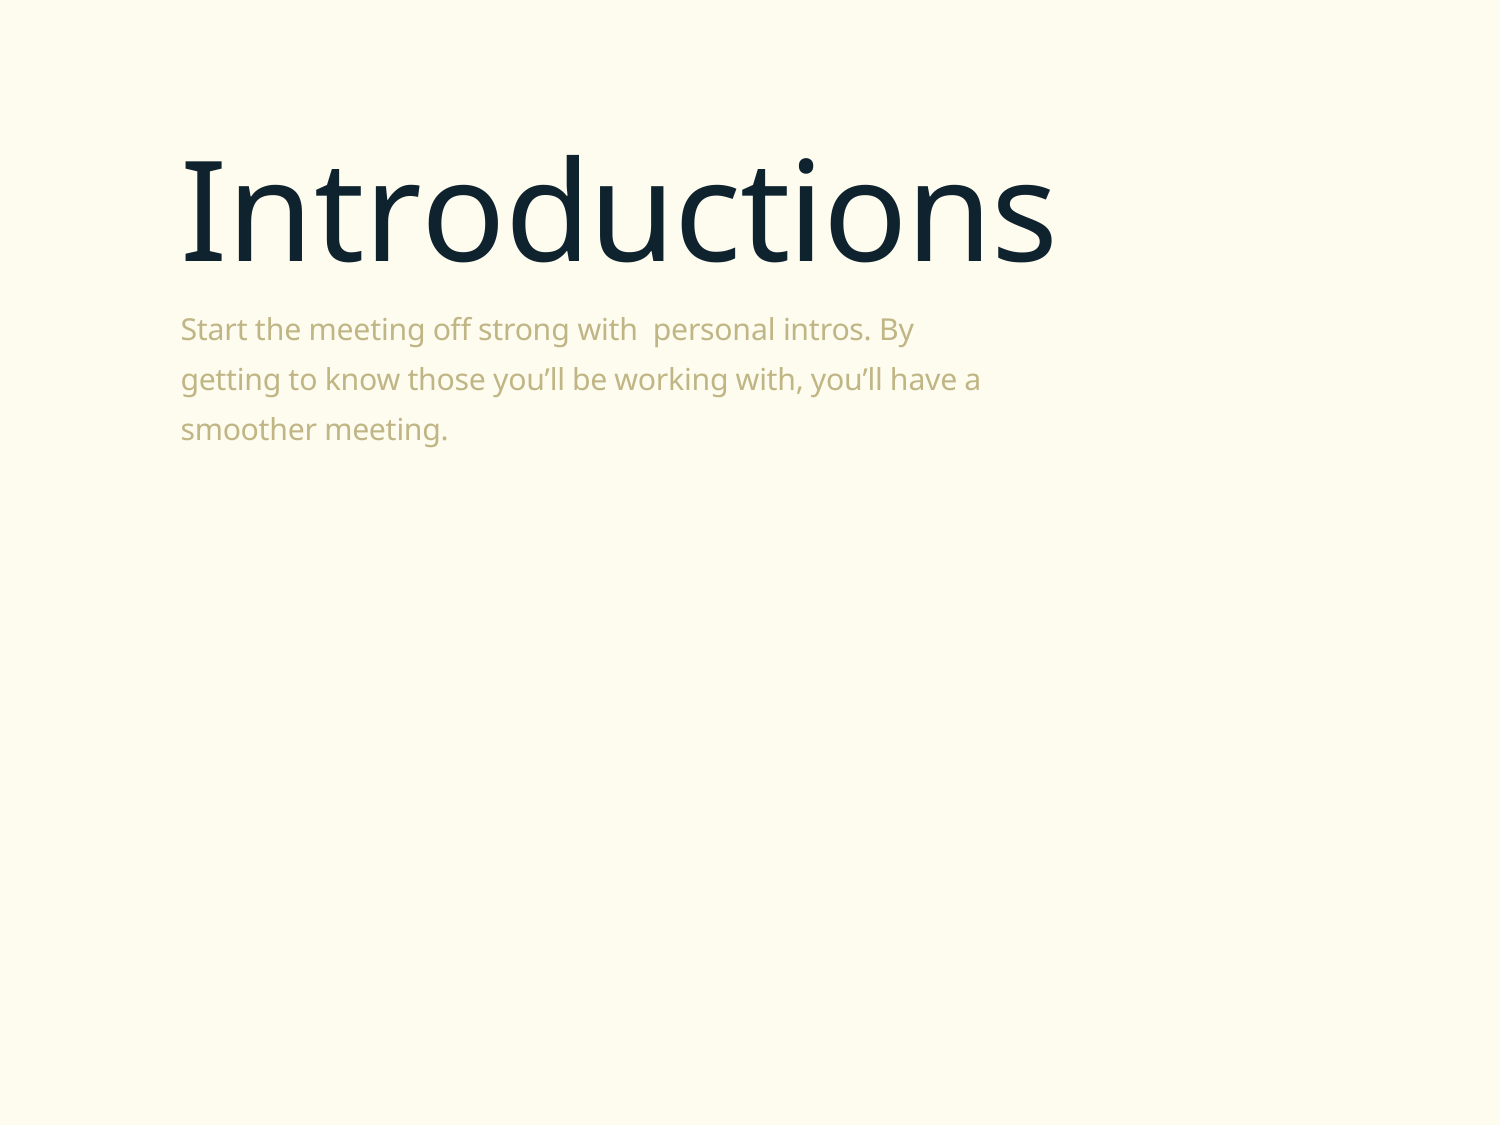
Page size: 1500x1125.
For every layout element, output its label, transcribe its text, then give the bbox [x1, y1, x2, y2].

title Introductions Start the meeting off strong with personal intros. By getting to know those you’ll be working with, you’ll have a smoother meeting. [178, 22, 1338, 447]
